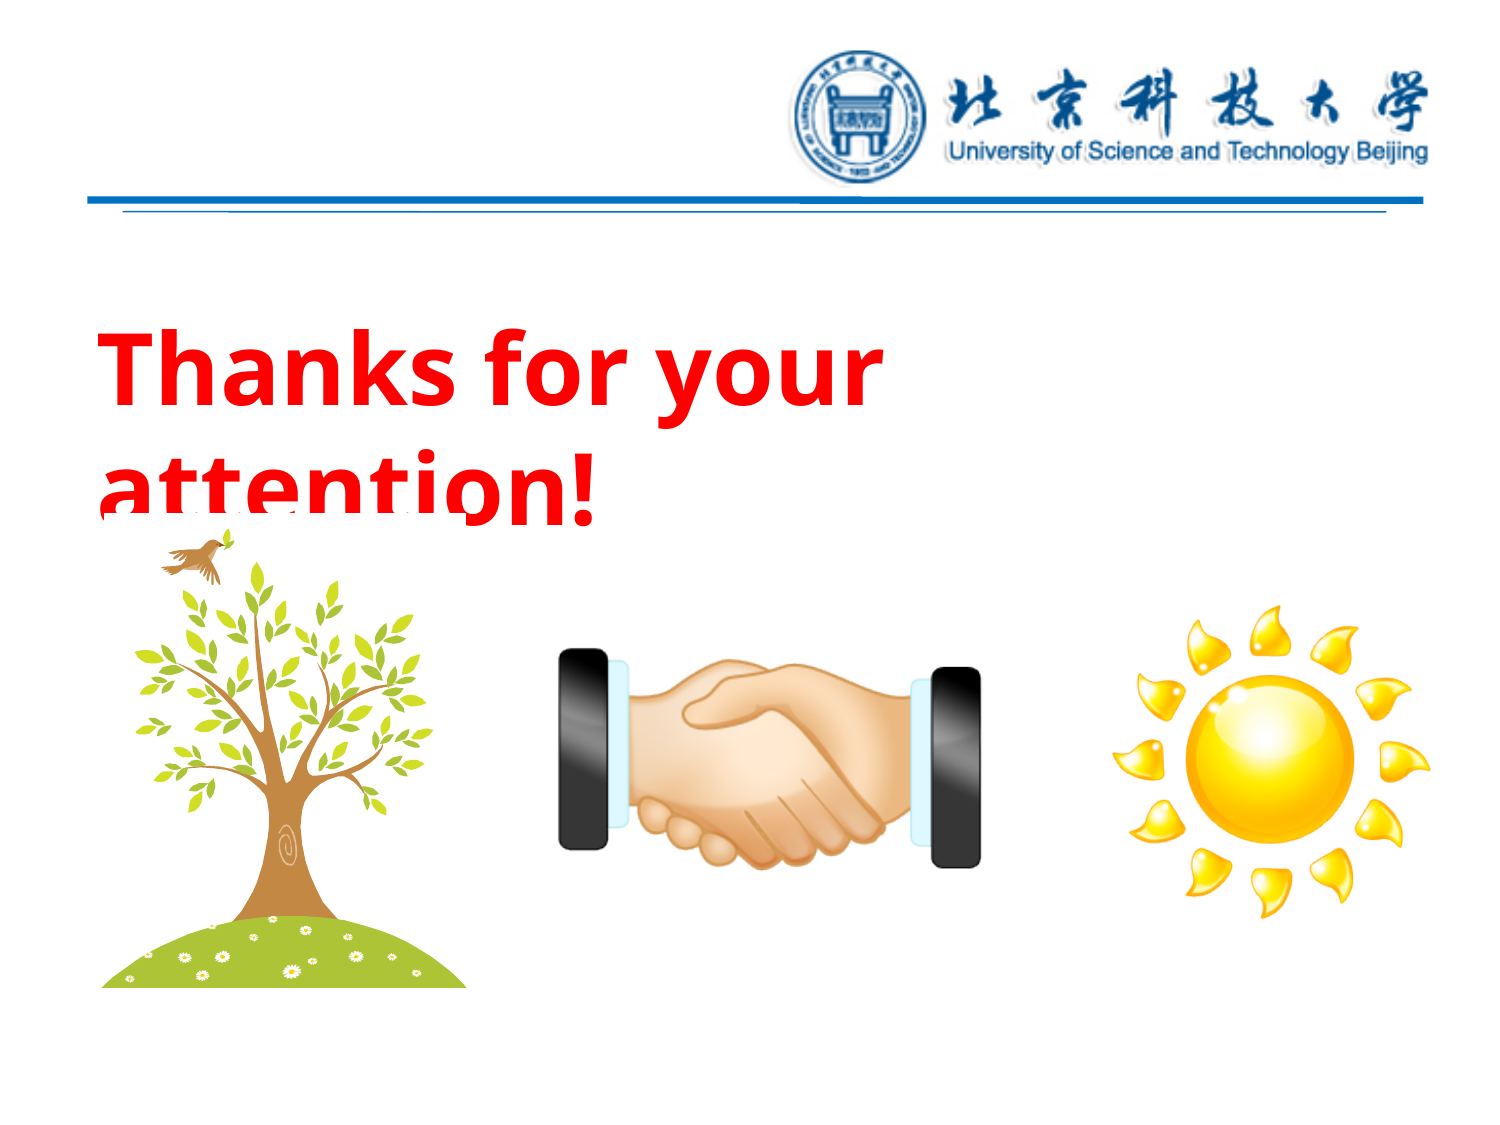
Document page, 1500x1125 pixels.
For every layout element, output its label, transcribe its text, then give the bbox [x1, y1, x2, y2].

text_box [87, 199, 1424, 213]
picture [1091, 590, 1436, 935]
text_box Thanks for your attention! [81, 298, 1407, 553]
picture [541, 537, 992, 988]
picture [787, 49, 1457, 188]
picture [101, 512, 467, 988]
